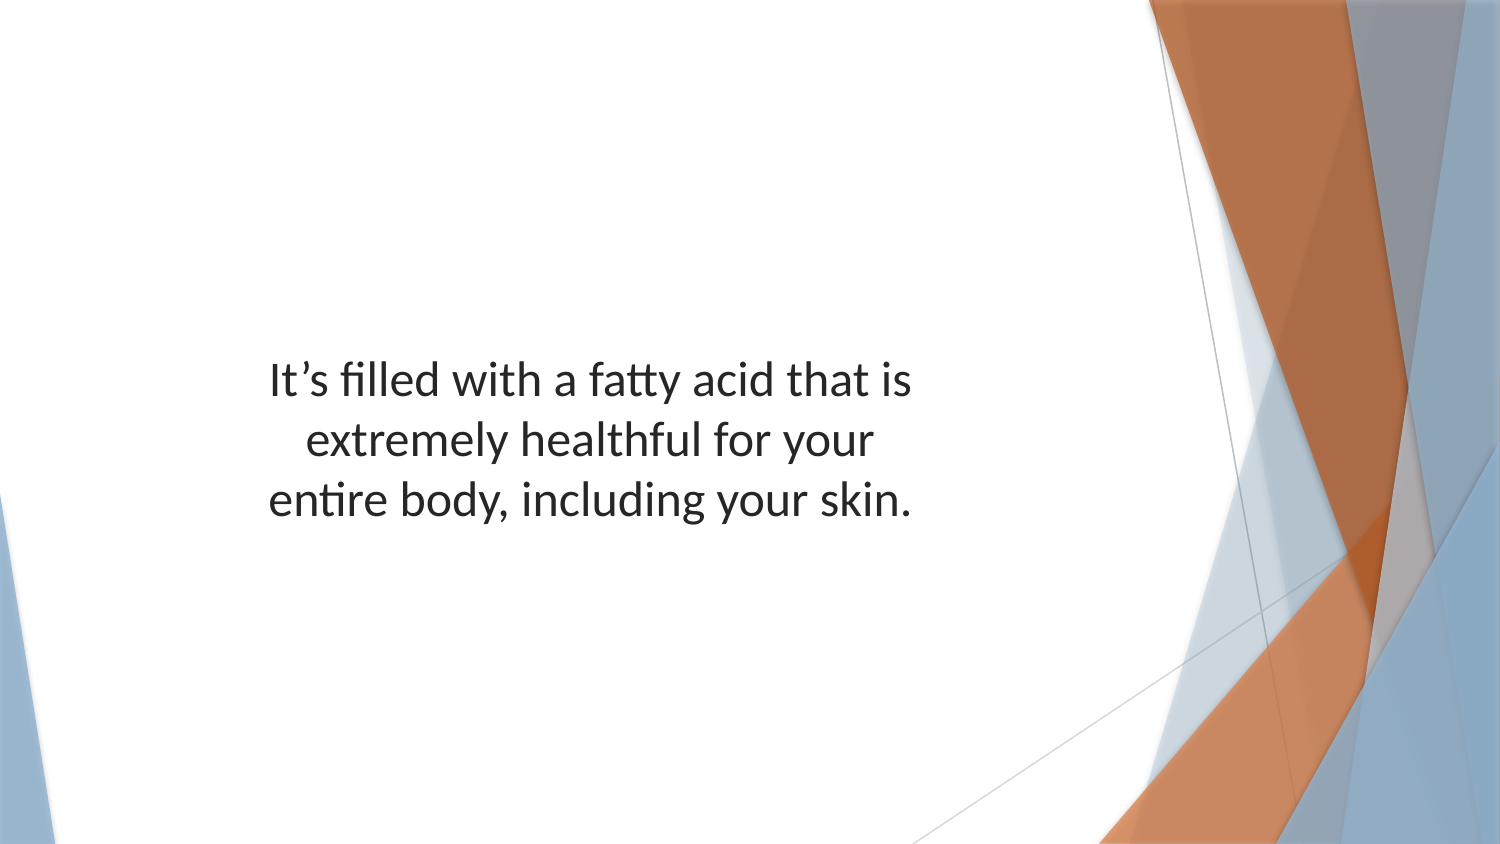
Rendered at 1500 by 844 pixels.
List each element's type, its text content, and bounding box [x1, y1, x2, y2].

list It’s filled with a fatty acid that is extremely healthful for your entire body, including your skin. [242, 339, 939, 552]
